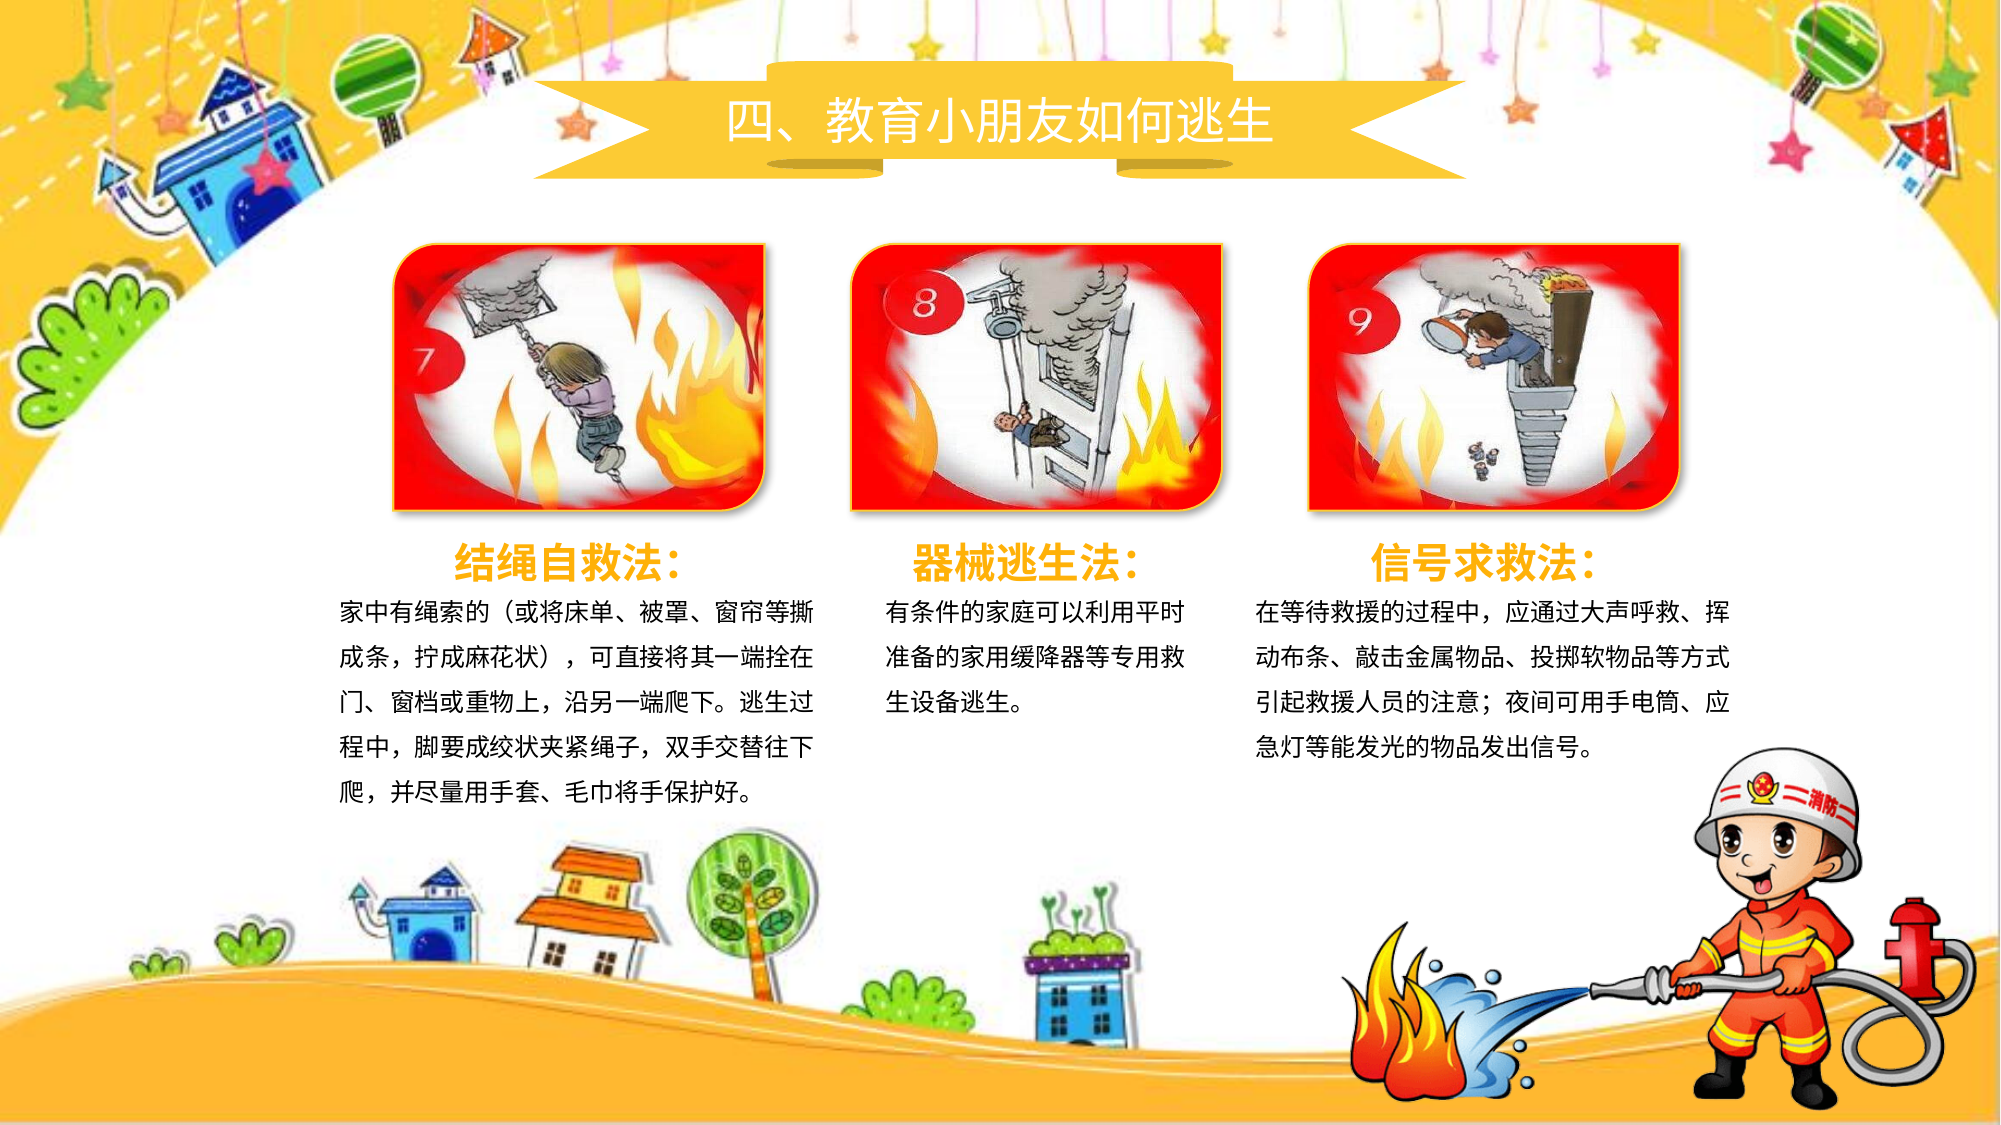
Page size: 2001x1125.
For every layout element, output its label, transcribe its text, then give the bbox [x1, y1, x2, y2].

text_box 结绳自救法： [414, 529, 745, 574]
text_box [1307, 242, 1681, 512]
text_box 家中有绳索的（或将床单、被罩、窗帘等撕成条，拧成麻花状），可直接将其一端拴在门、窗档或重物上，沿另一端爬下。逃生过程中，脚要成绞状夹紧绳子，双手交替往下爬，并尽量用手套、毛巾将手保护好。 [325, 574, 851, 814]
picture [0, 0, 2001, 1125]
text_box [533, 61, 1467, 179]
text_box [392, 242, 766, 512]
text_box [849, 242, 1224, 512]
text_box 在等待救援的过程中，应通过大声呼救、挥动布条、敲击金属物品、投掷软物品等方式引起救援人员的注意；夜间可用手电筒、应急灯等能发光的物品发出信号。 [1240, 574, 1750, 769]
text_box 有条件的家庭可以利用平时准备的家用缓降器等专用救生设备逃生。 [871, 574, 1202, 724]
text_box 信号求救法： [1330, 529, 1661, 574]
text_box 器械逃生法： [872, 529, 1203, 595]
